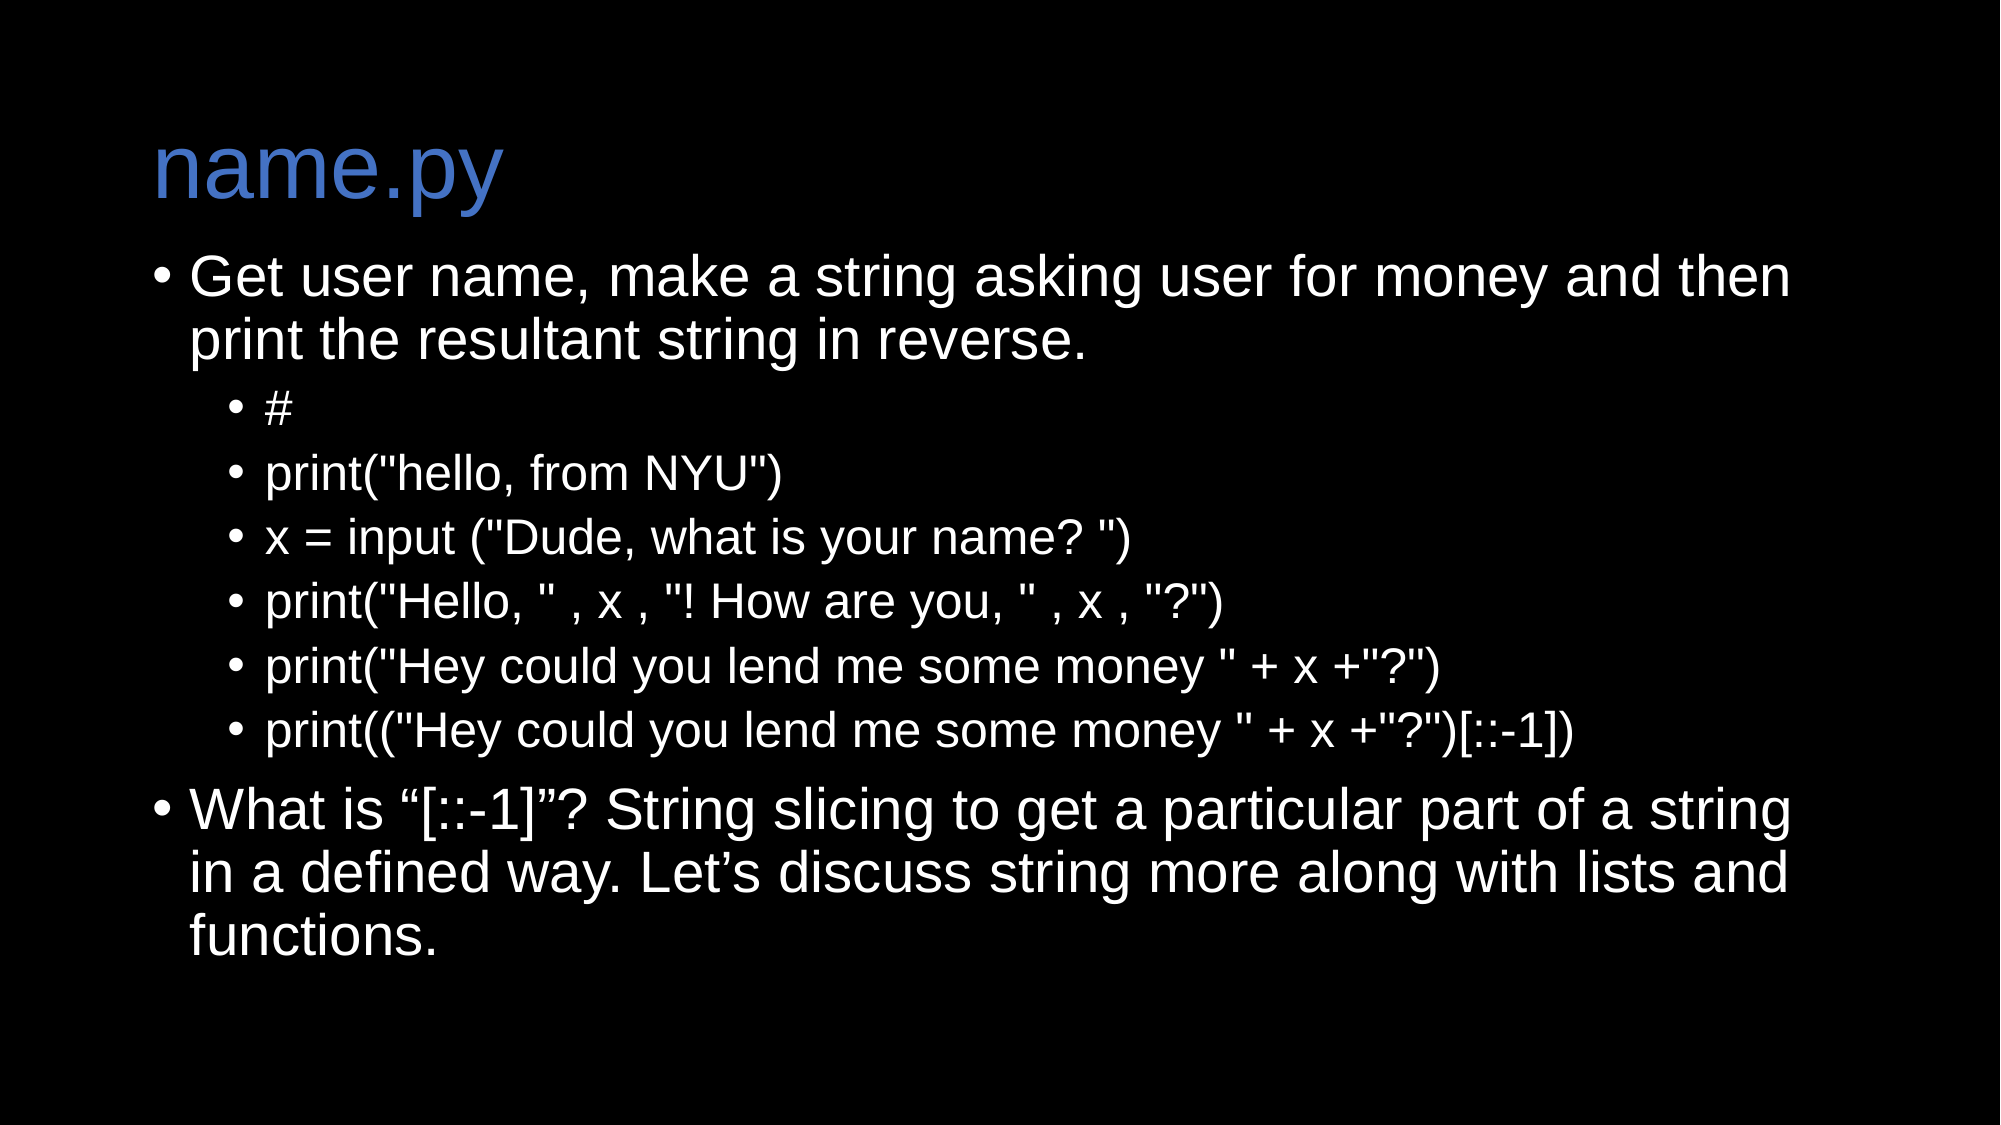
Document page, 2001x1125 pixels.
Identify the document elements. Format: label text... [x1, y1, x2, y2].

list Get user name, make a string asking user for money and then print the resultant string in reverse. # print("hello, from NYU") x = input ("Dude, what is your name? ") print("Hello, " , x , "! How are you, " , x , "?") print("Hey could you lend me some money " + x +"?") print(("Hey could you lend me some money " + x +"?")[::-1]) What is “[::-1]”? String slicing to get a particular part of a string in a defined way. Let’s discuss string more along with lists and functions. [137, 239, 1863, 1014]
title name.py [137, 59, 1863, 239]
